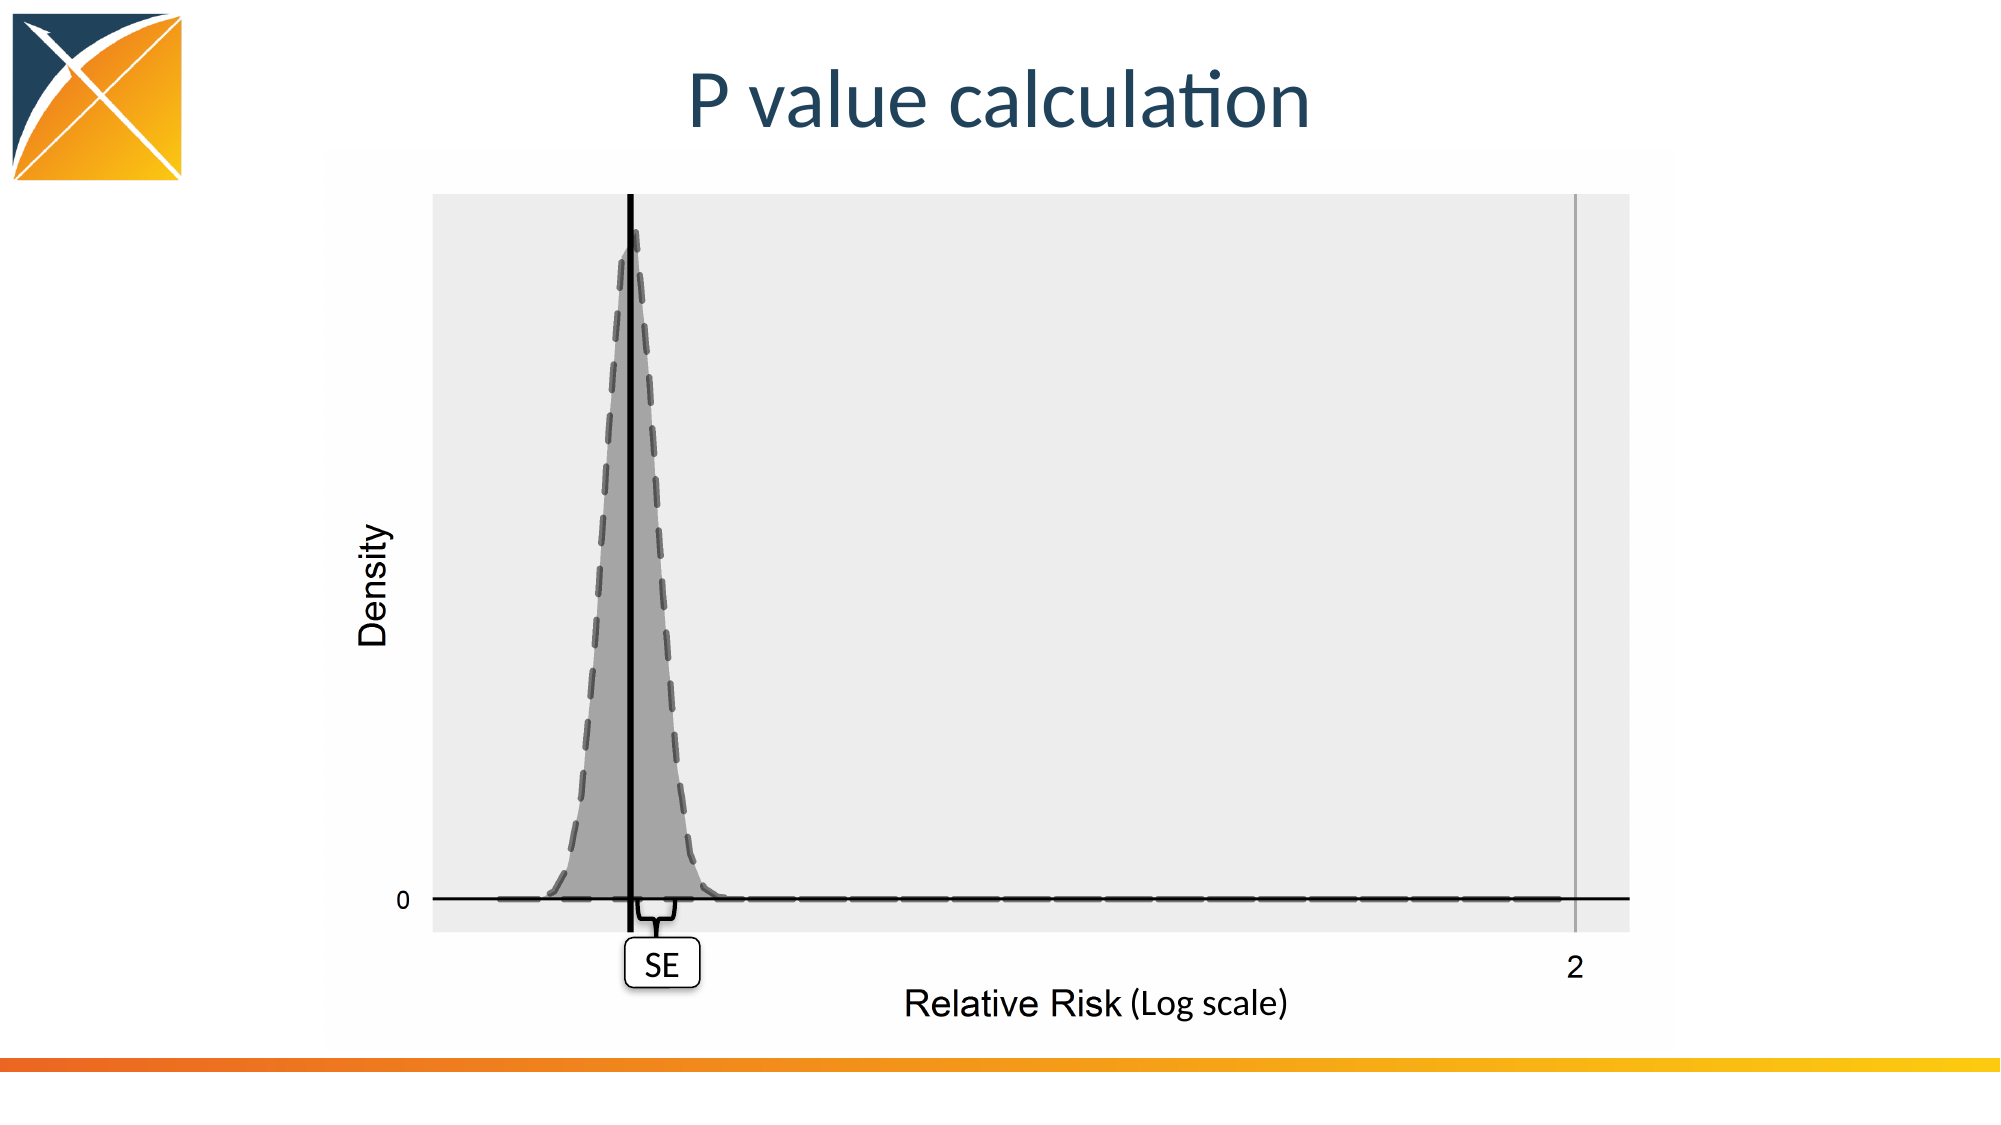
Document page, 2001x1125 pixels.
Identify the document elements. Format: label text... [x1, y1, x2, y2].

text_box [624, 899, 701, 988]
picture [324, 149, 1676, 1051]
title P value calculation [324, 0, 1675, 149]
picture [0, 0, 206, 200]
